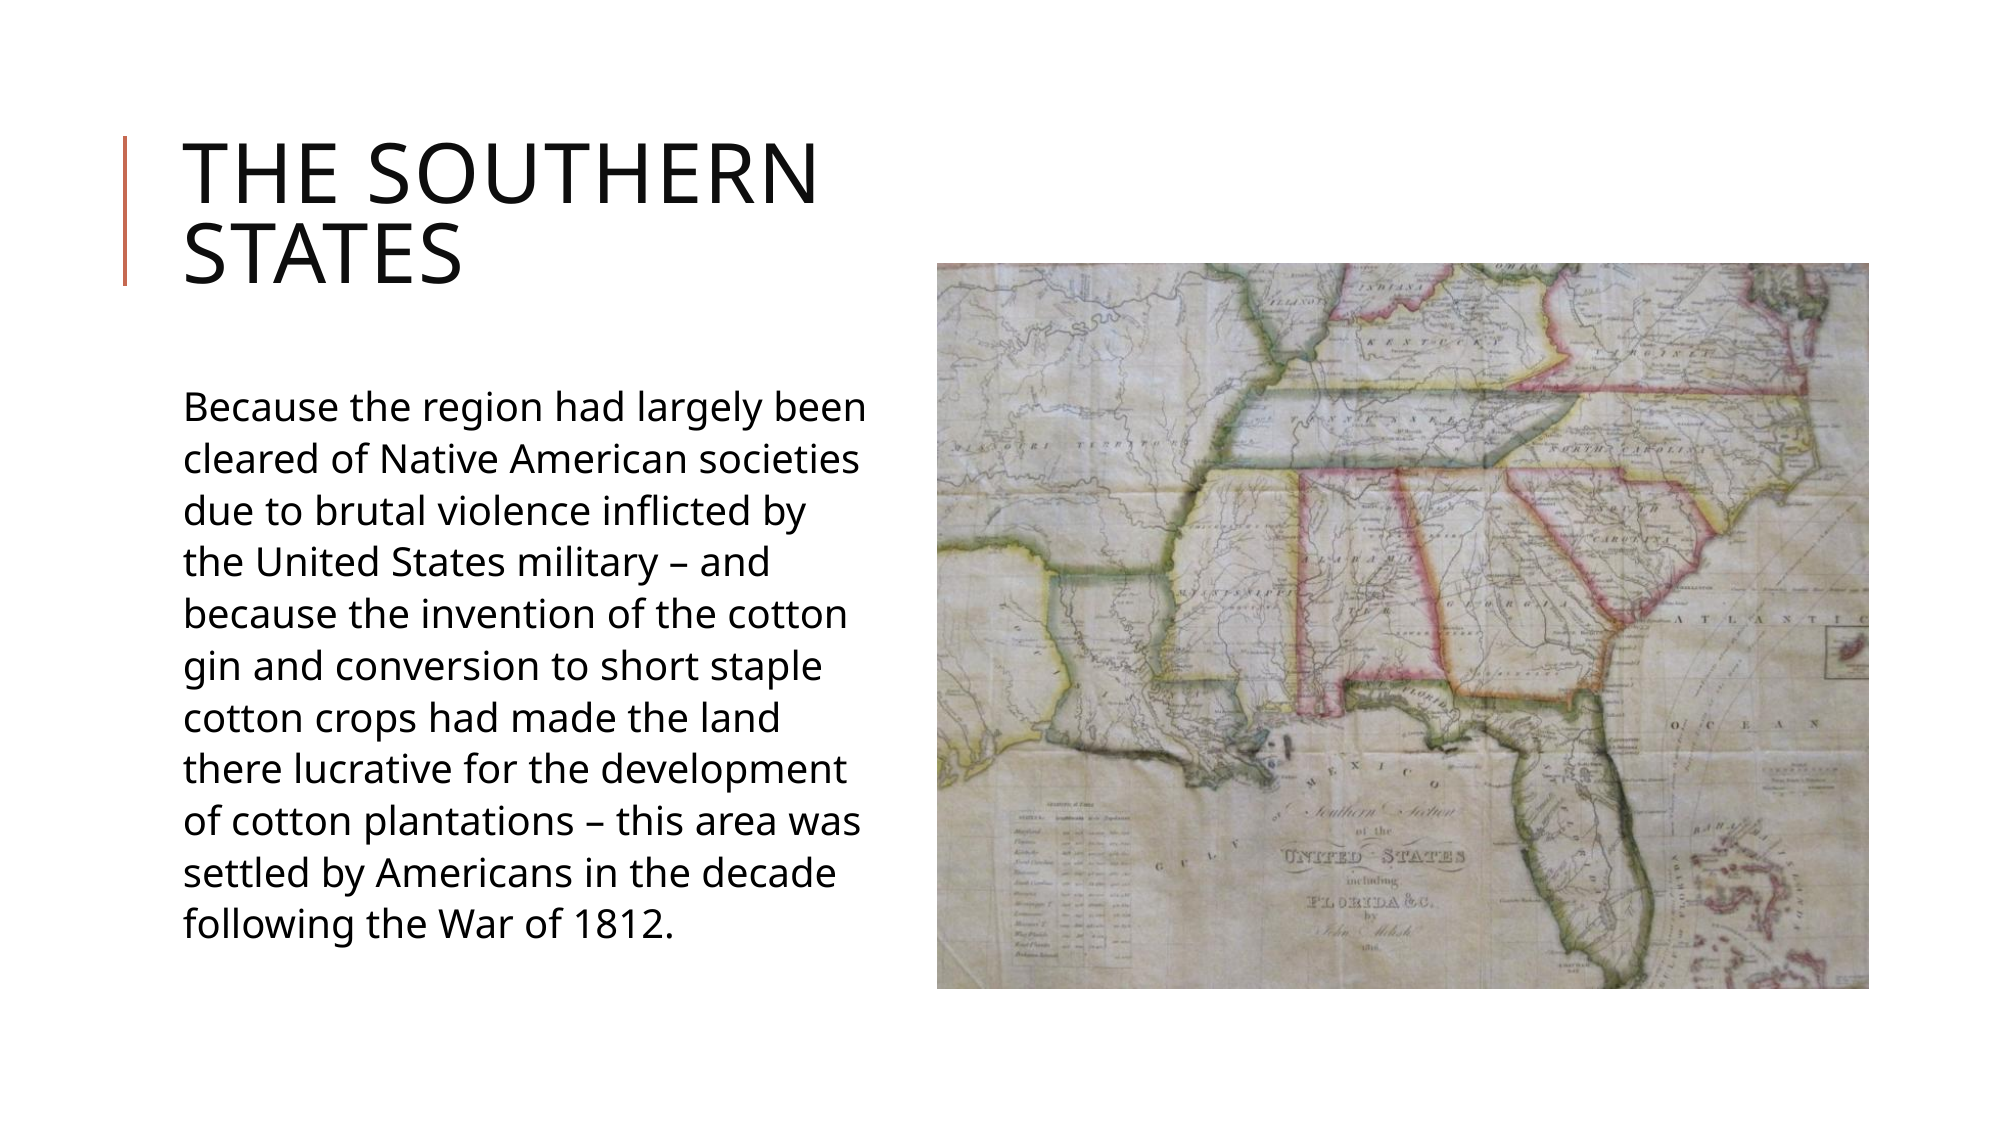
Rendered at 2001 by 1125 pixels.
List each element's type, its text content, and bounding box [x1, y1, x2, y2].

title The Southern States [168, 77, 888, 363]
list Because the region had largely been cleared of Native American societies due to brutal violence inflicted by the United States military – and because the invention of the cotton gin and conversion to short staple cotton crops had made the land there lucrative for the development of cotton plantations – this area was settled by Americans in the decade following the War of 1812. [168, 370, 888, 988]
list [937, 263, 1870, 989]
